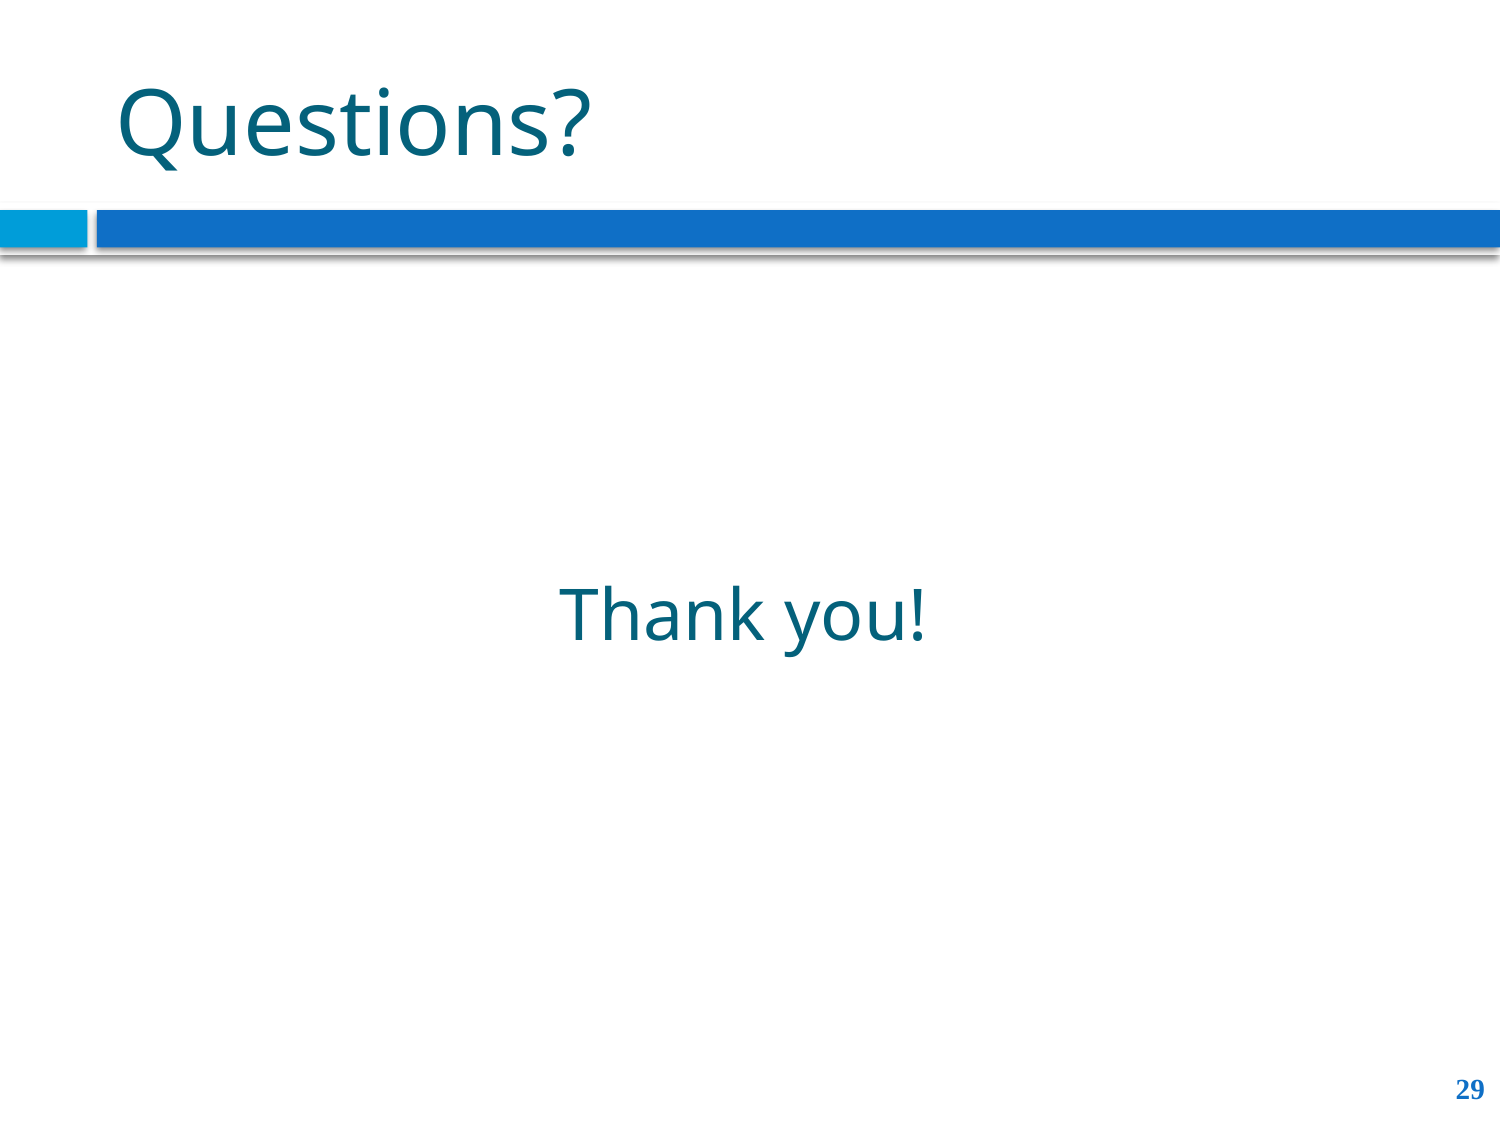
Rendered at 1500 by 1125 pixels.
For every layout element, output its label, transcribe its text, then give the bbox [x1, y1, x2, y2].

slide_number 29 [1425, 1050, 1500, 1125]
text_box Questions? [100, 37, 1438, 200]
title Thank you! [37, 474, 1450, 663]
